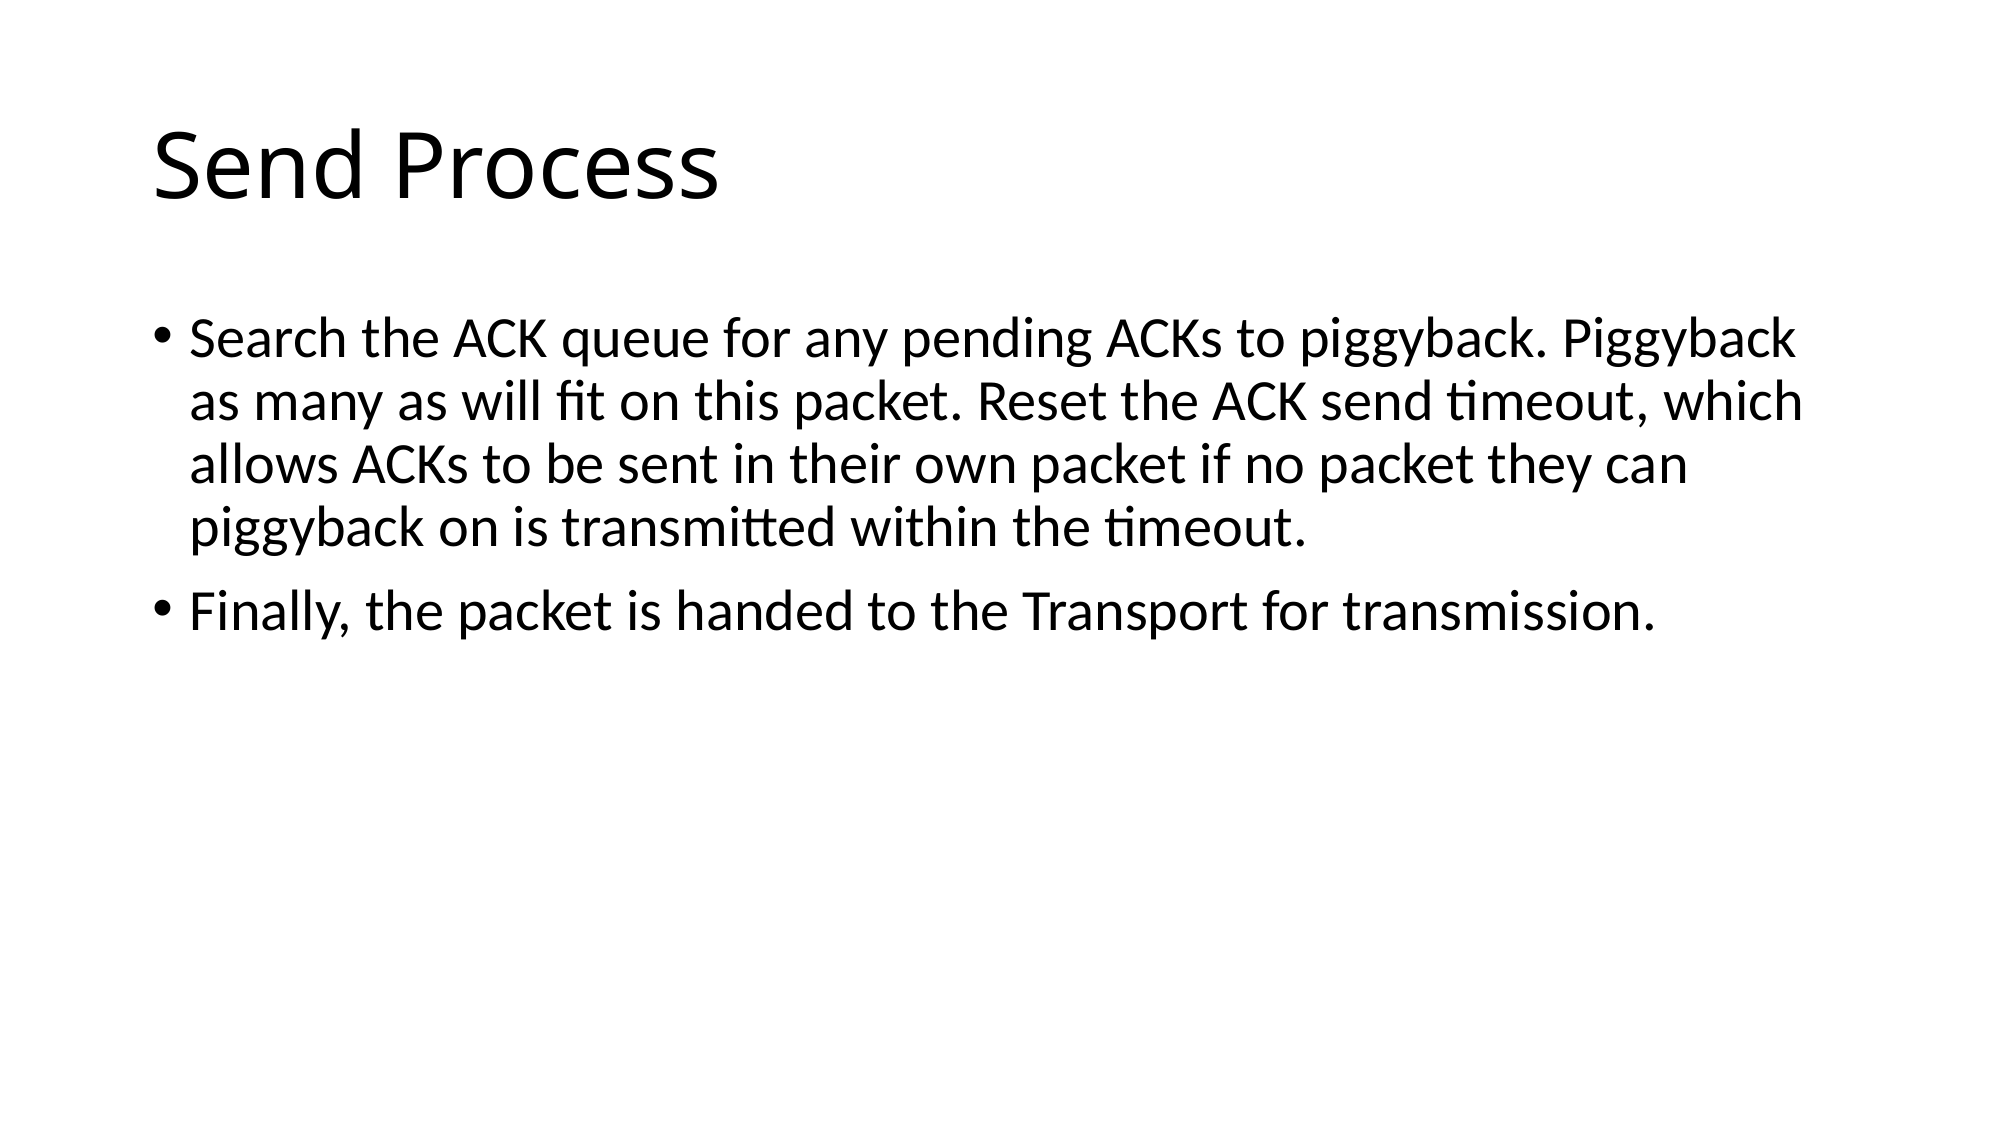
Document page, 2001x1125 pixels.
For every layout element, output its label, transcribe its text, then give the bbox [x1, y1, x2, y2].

title Send Process [137, 59, 1863, 278]
list Search the ACK queue for any pending ACKs to piggyback. Piggyback as many as will fit on this packet. Reset the ACK send timeout, which allows ACKs to be sent in their own packet if no packet they can piggyback on is transmitted within the timeout. Finally, the packet is handed to the Transport for transmission. [137, 299, 1863, 1014]
